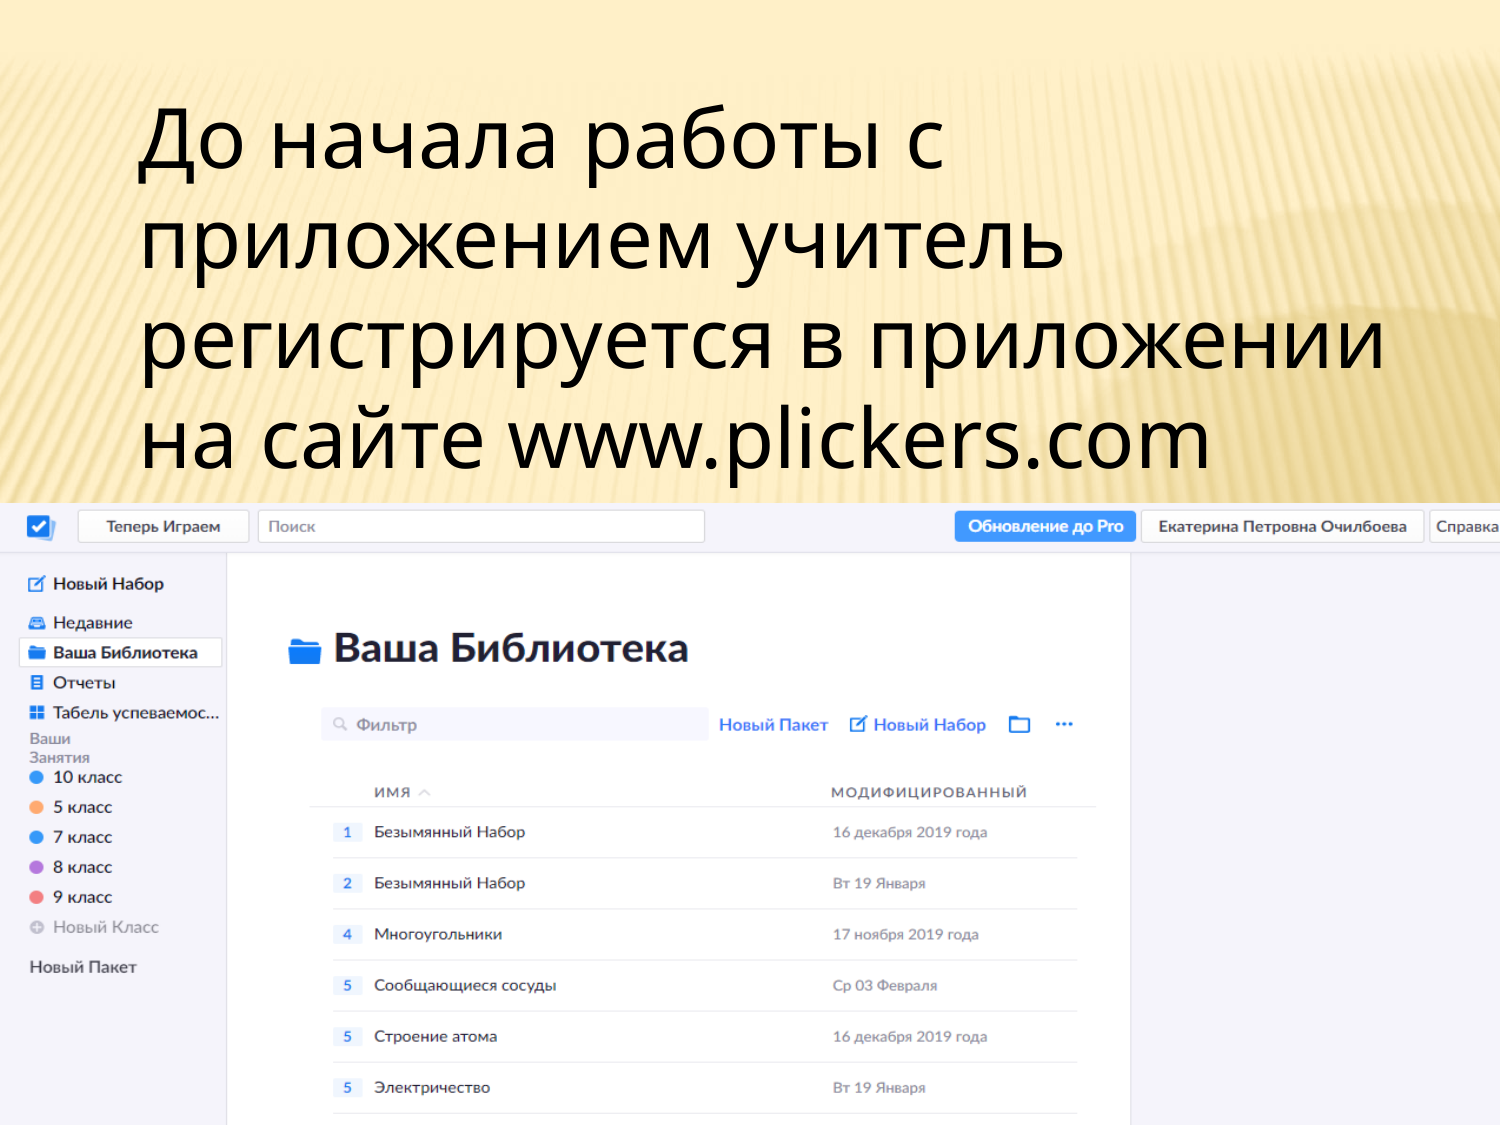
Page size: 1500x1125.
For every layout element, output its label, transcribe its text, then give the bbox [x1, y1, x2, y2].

picture [0, 503, 1500, 1125]
text_box До начала работы с приложением учитель регистрируется в приложении на сайте www.plickers.com [123, 78, 1412, 493]
